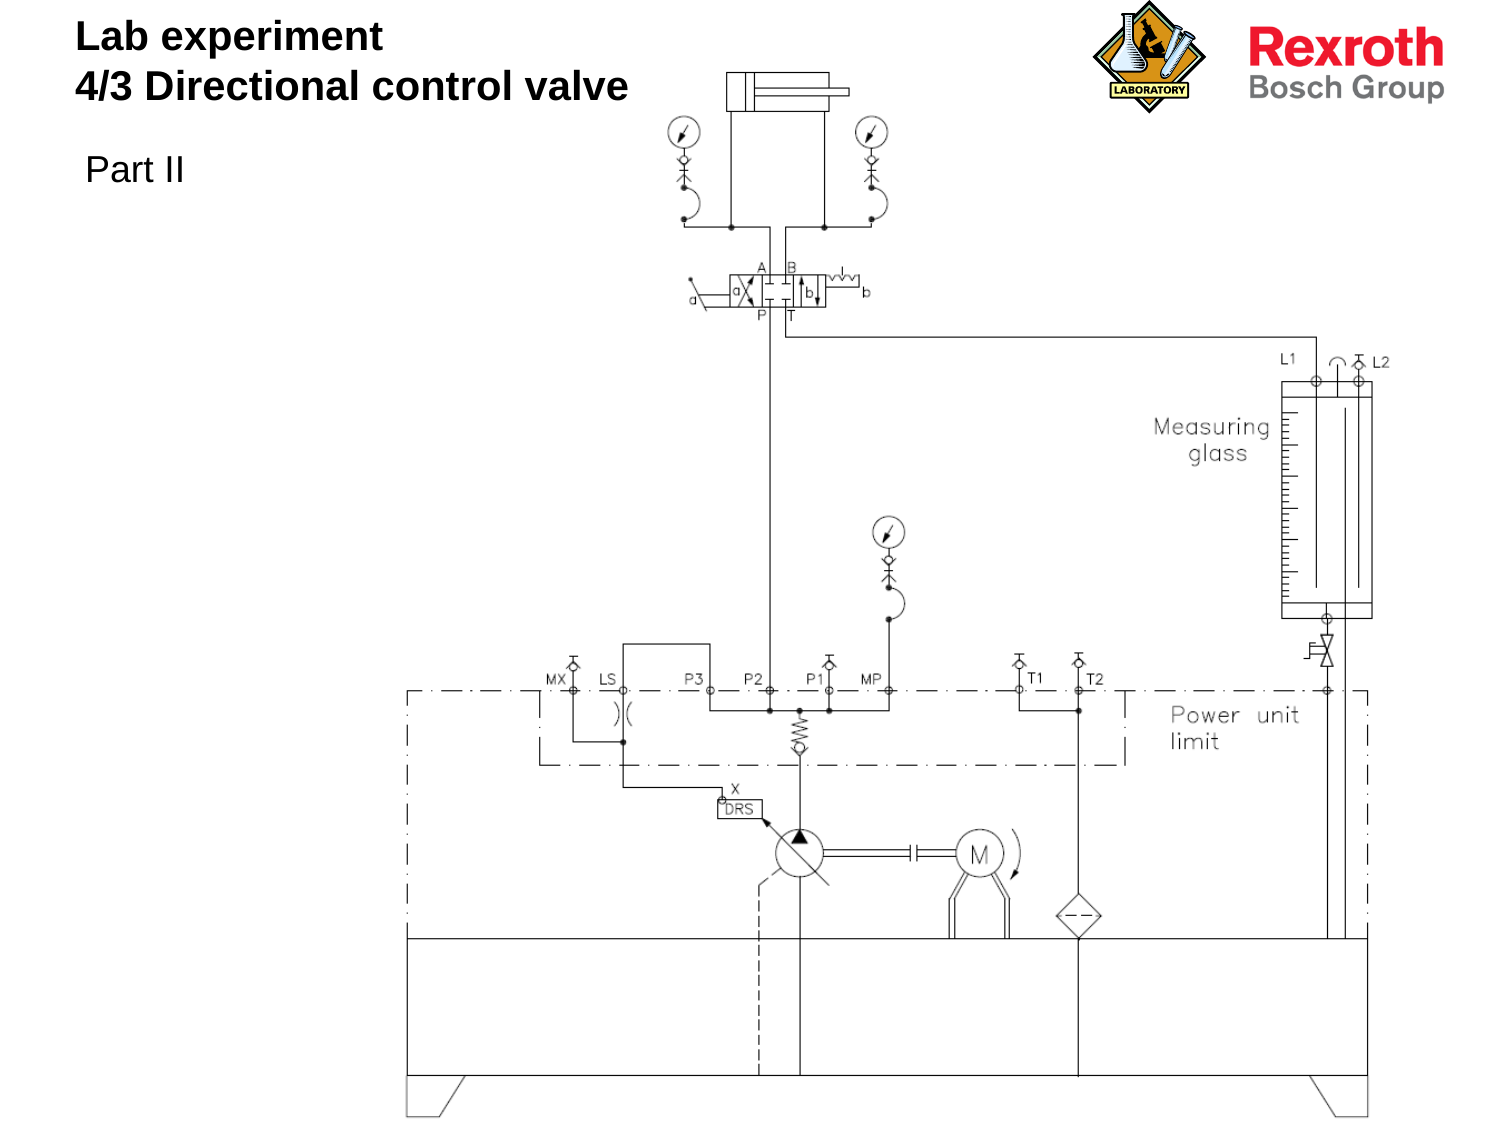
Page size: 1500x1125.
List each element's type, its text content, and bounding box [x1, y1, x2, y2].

title Lab experiment 4/3 Directional control valve [75, 0, 1090, 113]
picture [398, 0, 1492, 1125]
text_box Part II [70, 137, 201, 198]
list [1092, 0, 1207, 114]
